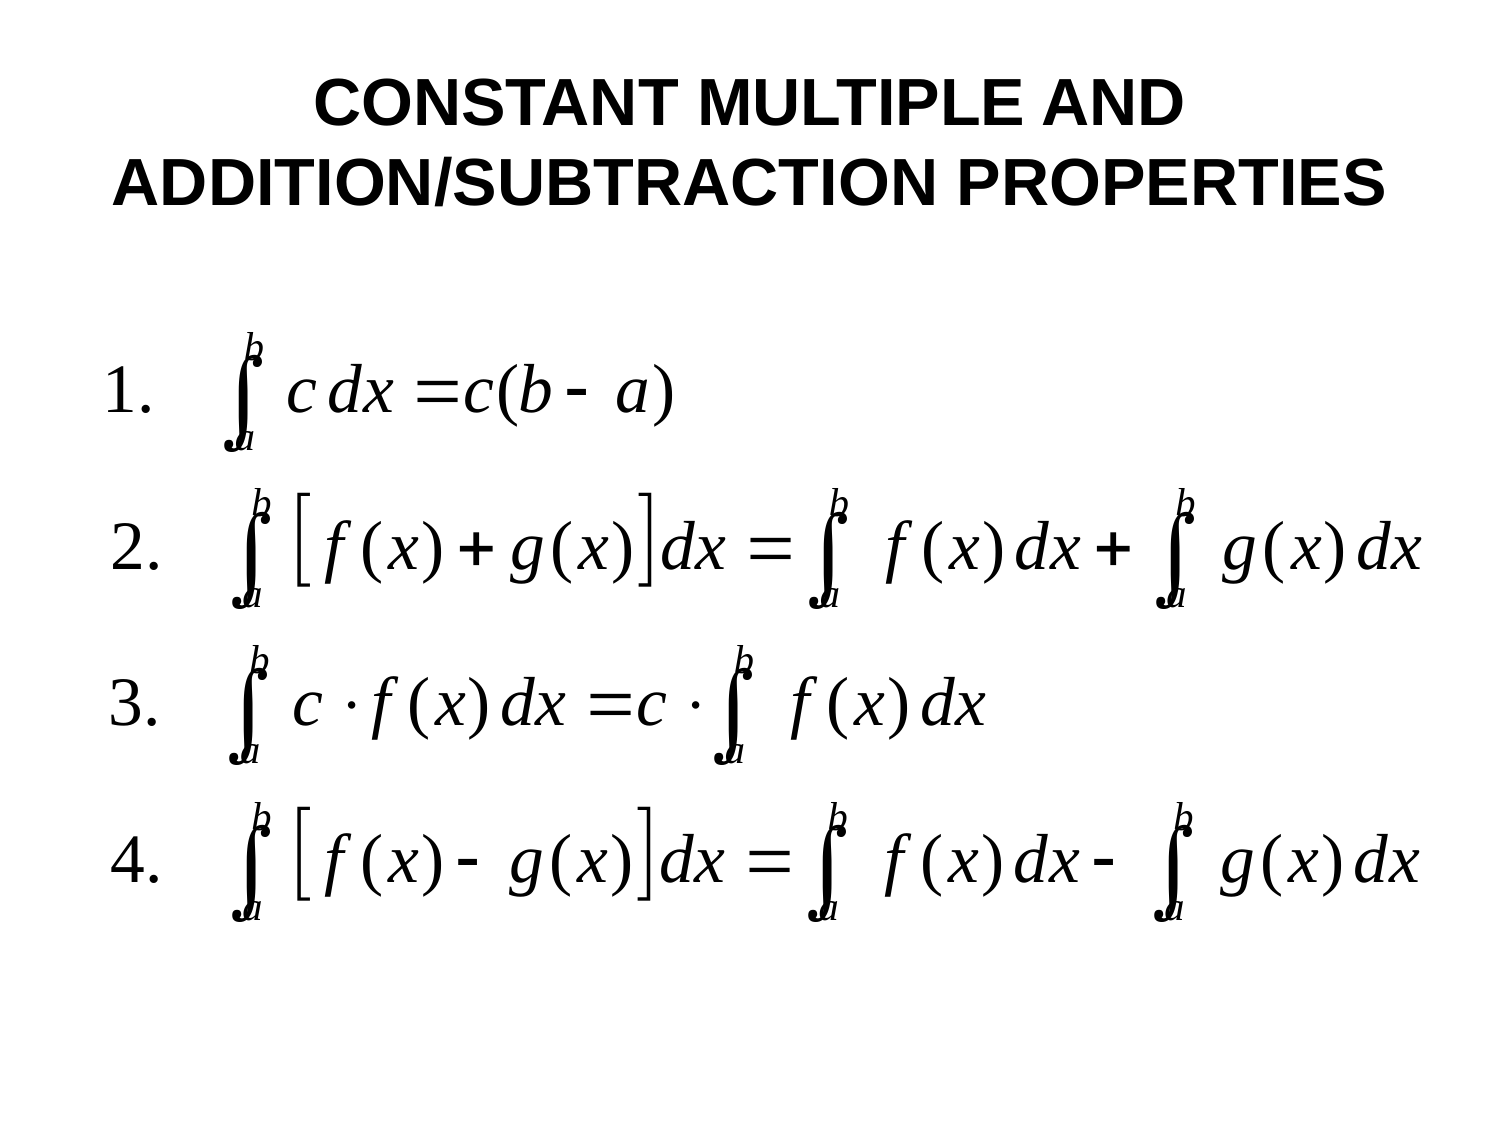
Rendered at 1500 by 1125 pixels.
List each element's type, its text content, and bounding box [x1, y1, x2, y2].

title CONSTANT MULTIPLE AND ADDITION/SUBTRACTION PROPERTIES [74, 44, 1426, 233]
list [99, 312, 1438, 938]
